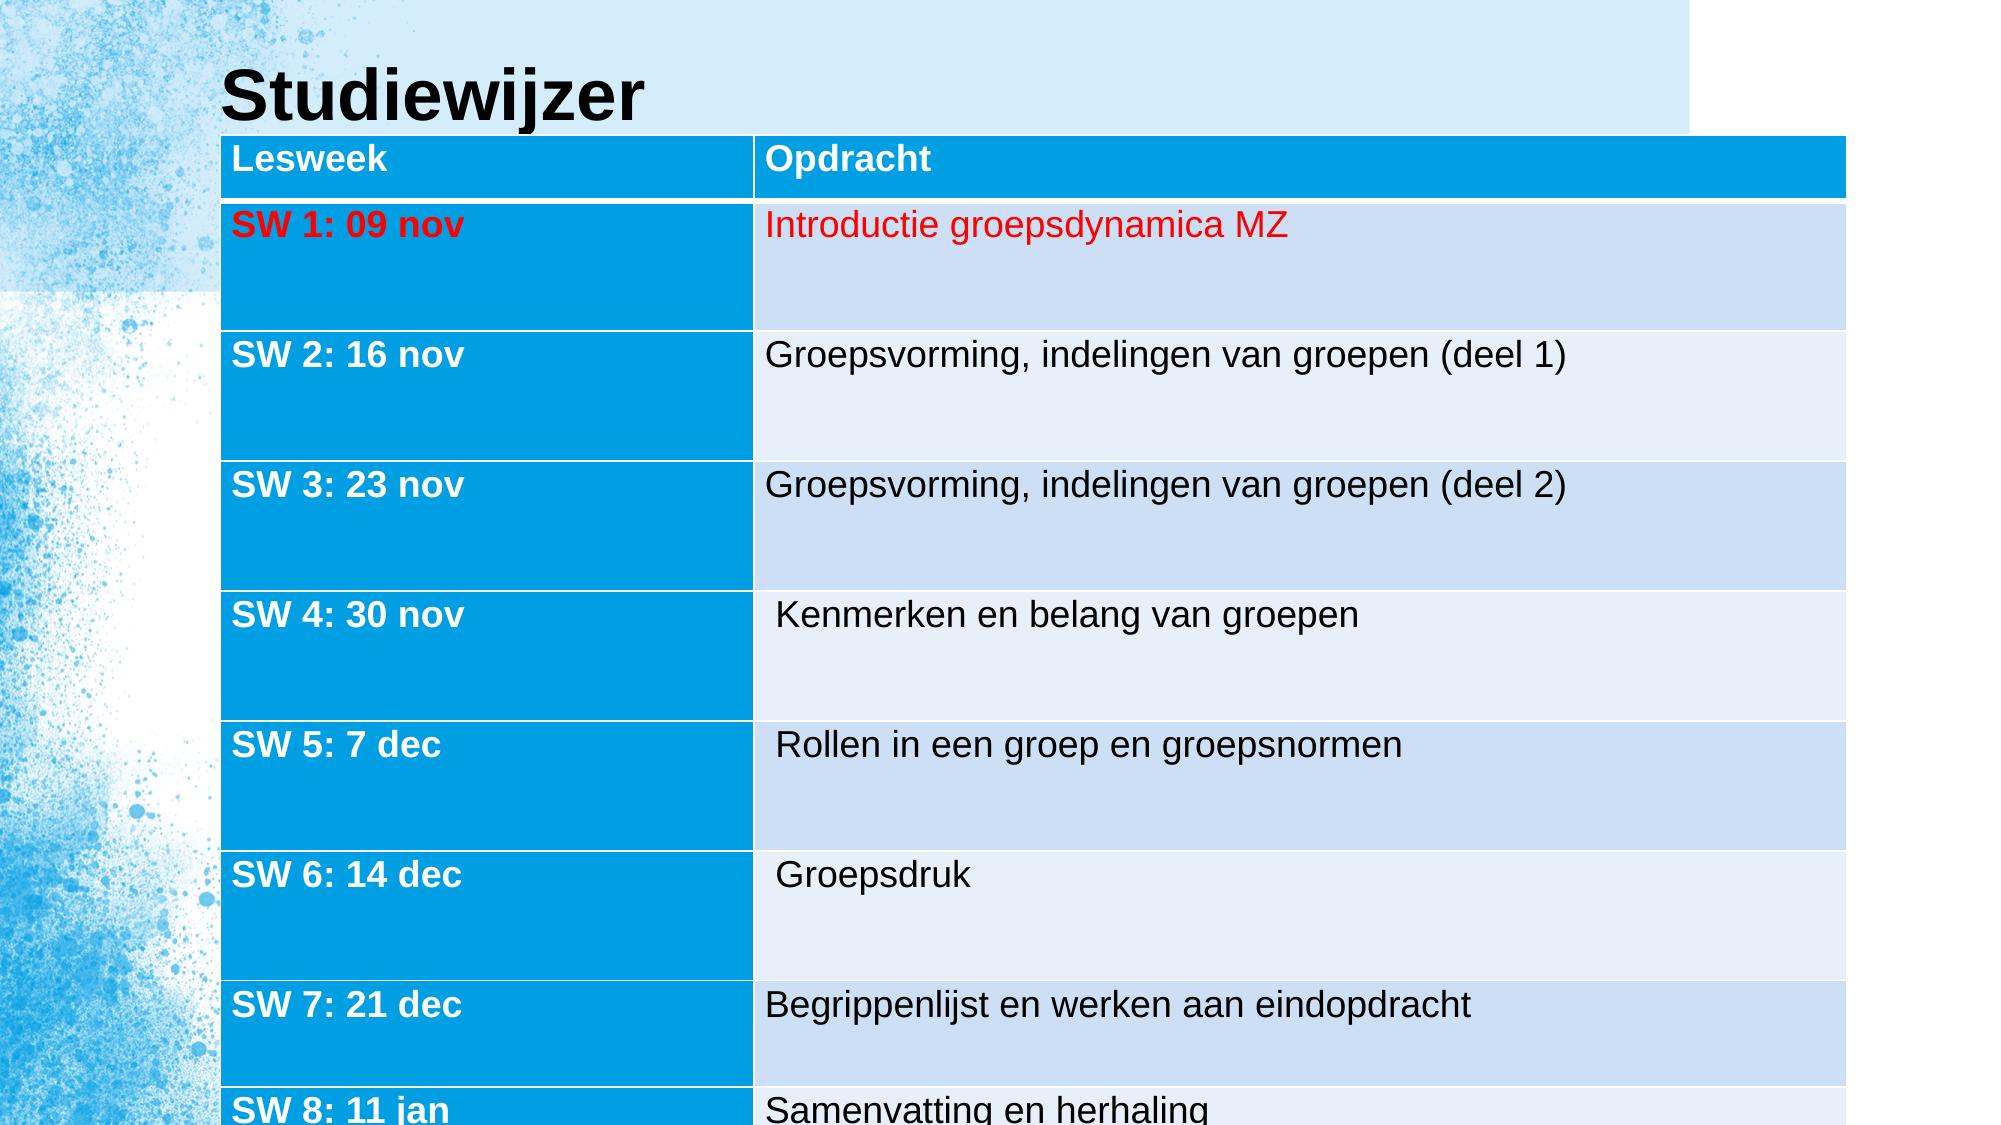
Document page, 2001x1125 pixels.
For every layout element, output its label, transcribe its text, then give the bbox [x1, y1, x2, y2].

table_cell SW 6: 14 dec [221, 852, 753, 980]
table_cell Begrippenlijst en werken aan eindopdracht [755, 981, 1846, 1086]
table_cell SW 8: 11 jan [221, 1088, 753, 1125]
table_cell Introductie groepsdynamica MZ [755, 204, 1846, 330]
table_cell Groepsvorming, indelingen van groepen (deel 2) [755, 462, 1846, 590]
table_cell Groepsdruk [755, 852, 1846, 980]
table_cell SW 2: 16 nov [221, 332, 753, 460]
table_cell SW 7: 21 dec [221, 981, 753, 1086]
table_header Lesweek [221, 136, 753, 198]
title Studiewijzer [220, 83, 1558, 134]
table_cell SW 3: 23 nov [221, 462, 753, 590]
table_cell Samenvatting en herhaling [755, 1088, 1846, 1125]
table_cell SW 4: 30 nov [221, 592, 753, 720]
table_cell Kenmerken en belang van groepen [755, 592, 1846, 720]
table_header Opdracht [755, 136, 1846, 198]
table_cell SW 1: 09 nov [221, 204, 753, 330]
picture [0, 0, 415, 1125]
table_cell Groepsvorming, indelingen van groepen (deel 1) [755, 332, 1846, 460]
table_cell Rollen in een groep en groepsnormen [755, 722, 1846, 850]
table_cell SW 5: 7 dec [221, 722, 753, 850]
